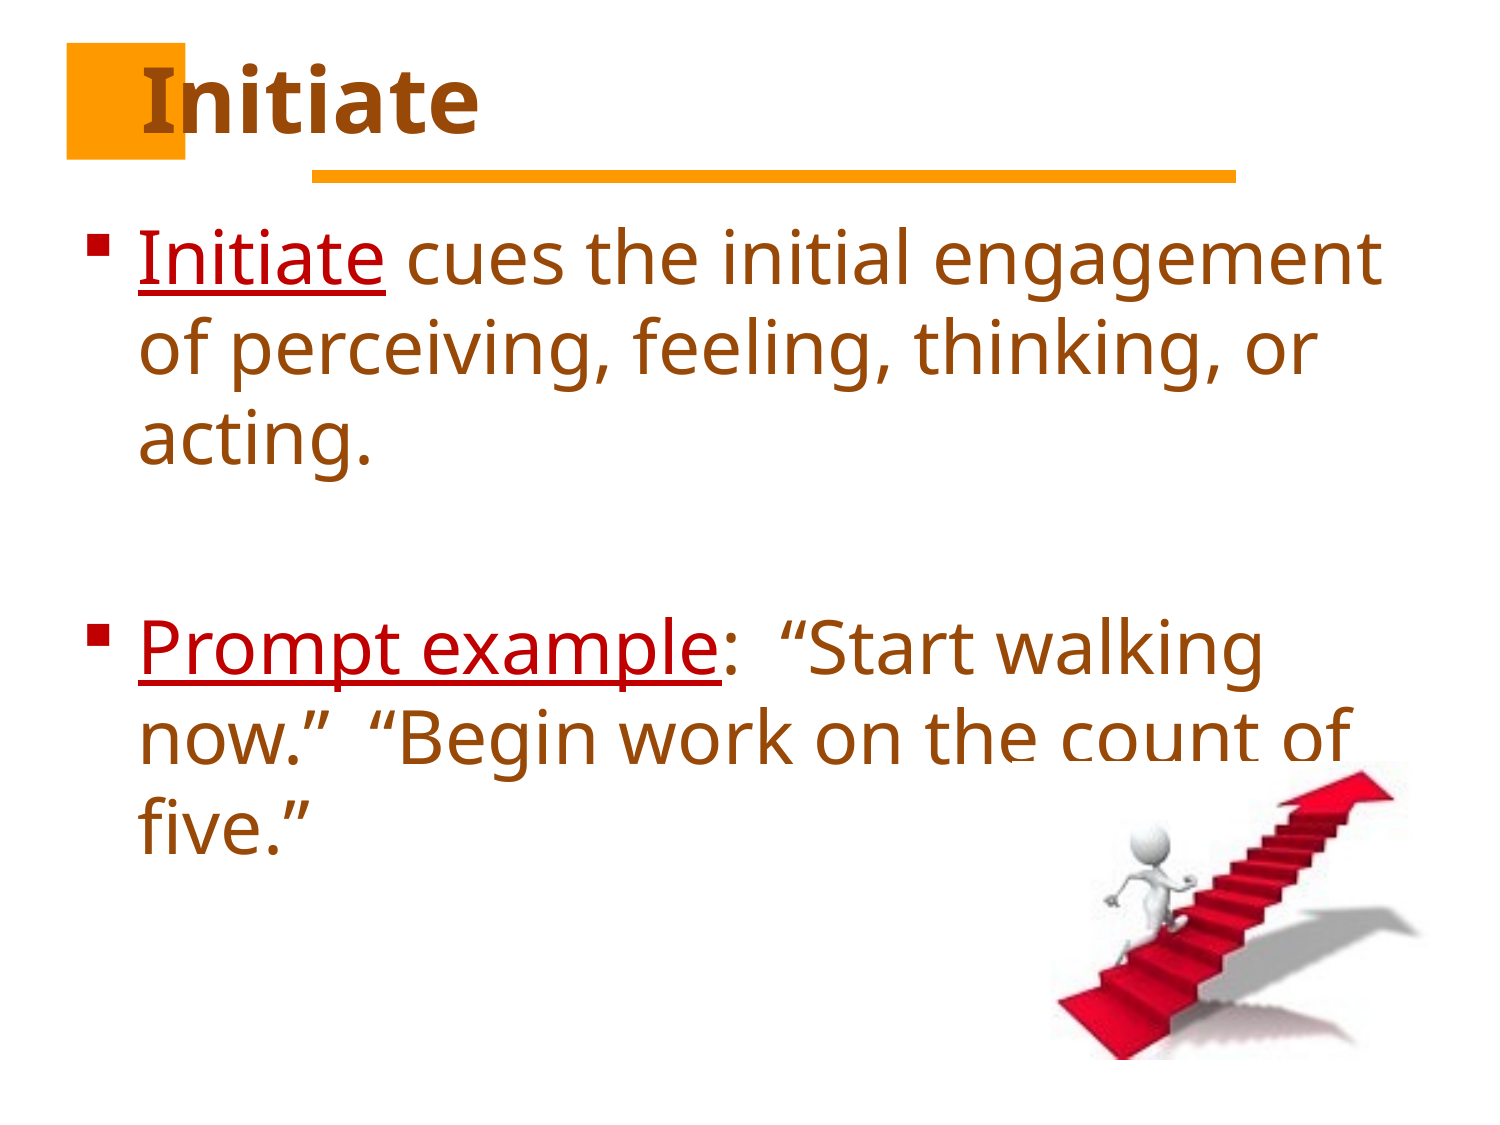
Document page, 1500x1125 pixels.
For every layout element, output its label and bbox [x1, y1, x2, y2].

title [125, 34, 563, 160]
list [66, 202, 1439, 1034]
picture [1011, 761, 1439, 1060]
text_box [64, 41, 188, 162]
